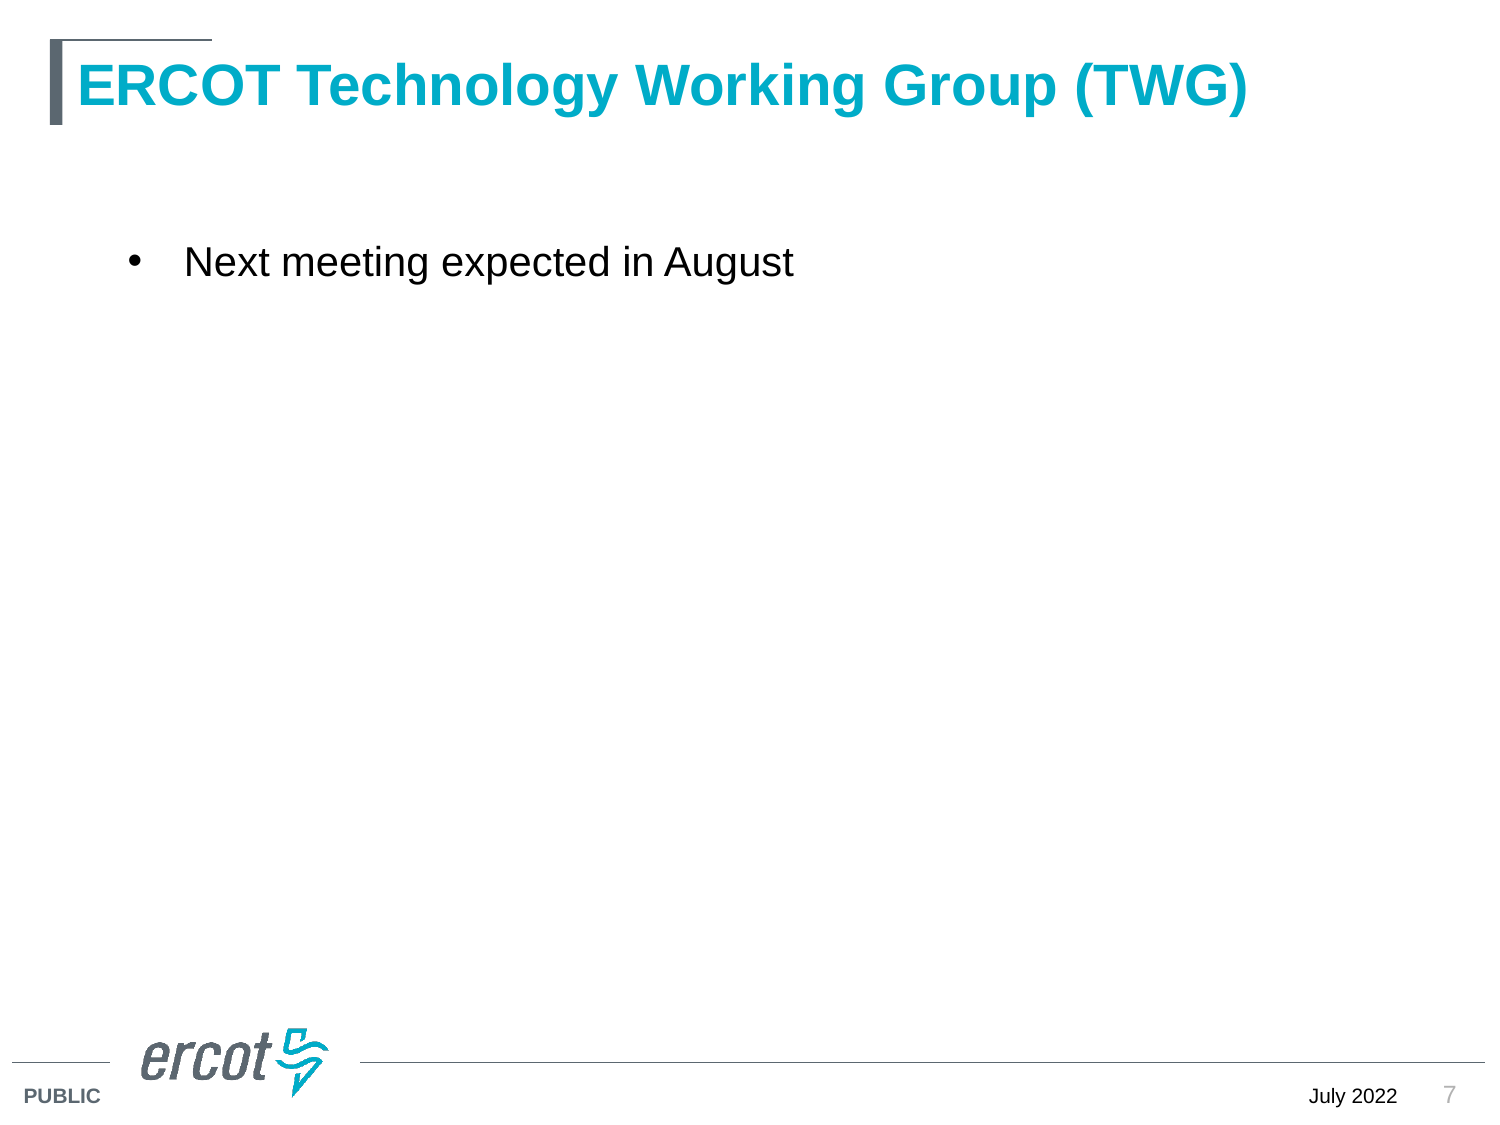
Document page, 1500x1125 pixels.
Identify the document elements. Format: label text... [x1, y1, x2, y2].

text_box Next meeting expected in August [112, 227, 988, 290]
title ERCOT Technology Working Group (TWG) [62, 39, 1300, 125]
picture [137, 1024, 332, 1100]
slide_number 7 [1412, 1076, 1488, 1112]
